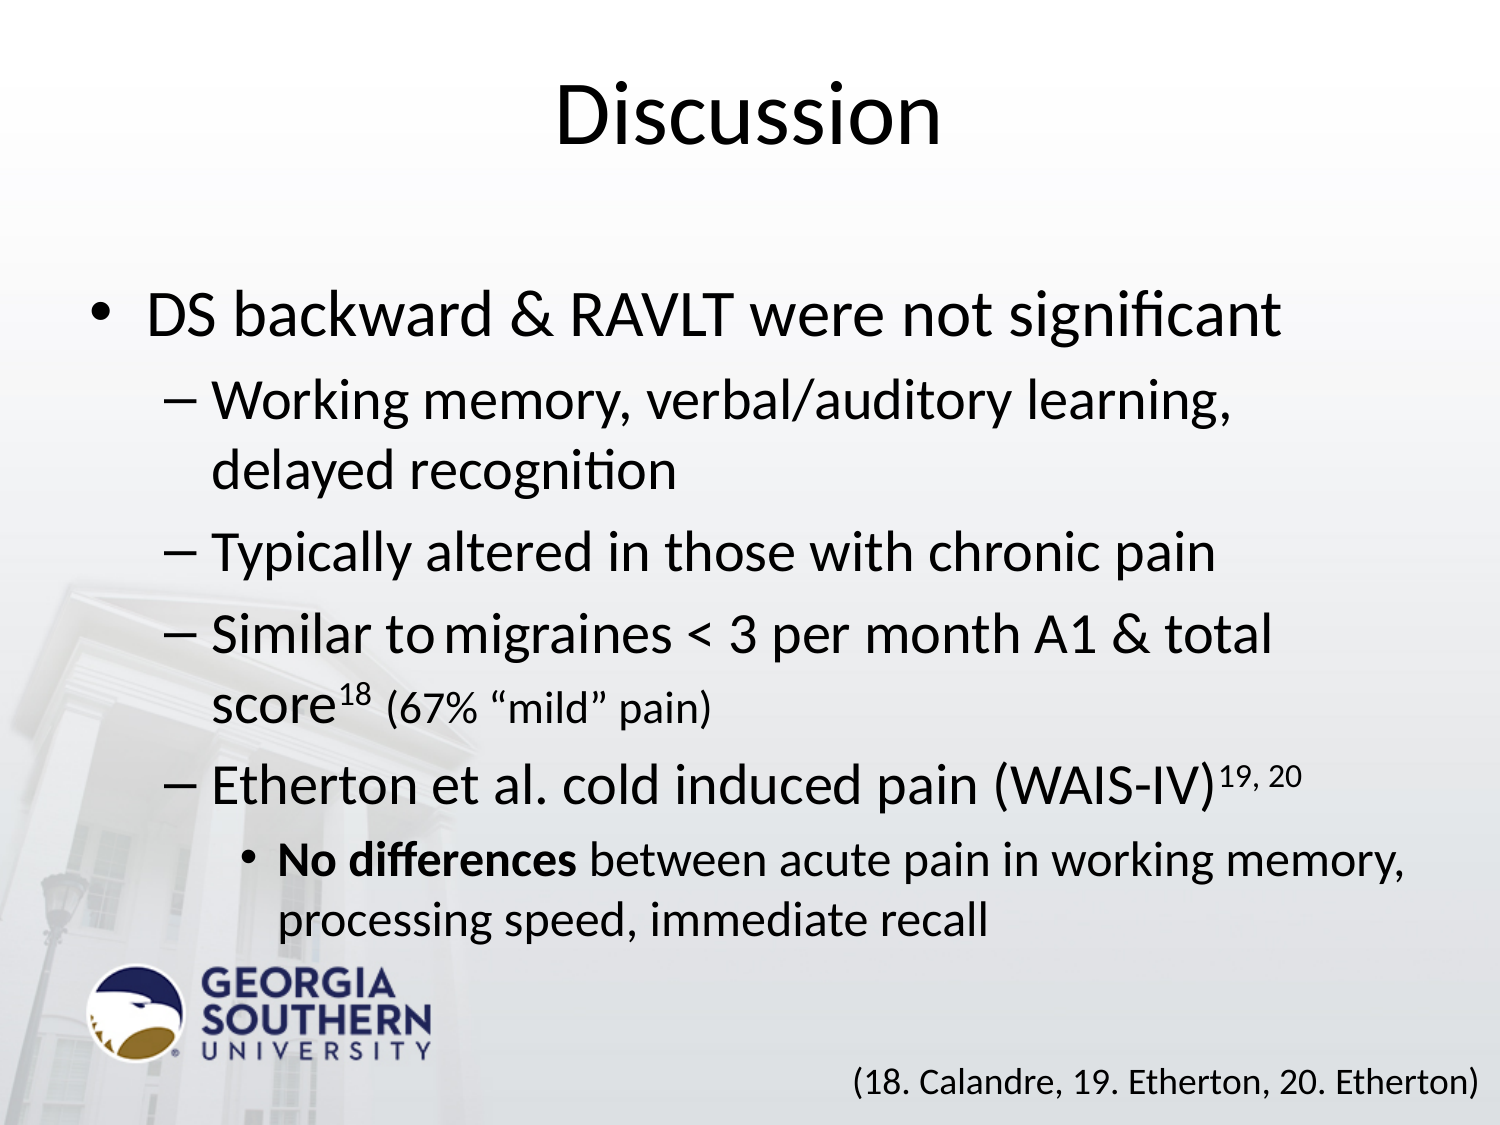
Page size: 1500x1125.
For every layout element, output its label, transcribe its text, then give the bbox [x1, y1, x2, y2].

list DS backward & RAVLT were not significant Working memory, verbal/auditory learning, delayed recognition Typically altered in those with chronic pain Similar to migraines < 3 per month A1 & total score18 (67% “mild” pain) Etherton et al. cold induced pain (WAIS-IV)19, 20 No differences between acute pain in working memory, processing speed, immediate recall [75, 262, 1425, 1005]
title Discussion [75, 45, 1425, 233]
picture [0, 0, 1500, 1125]
text_box (18. Calandre, 19. Etherton, 20. Etherton) [837, 1049, 1500, 1125]
